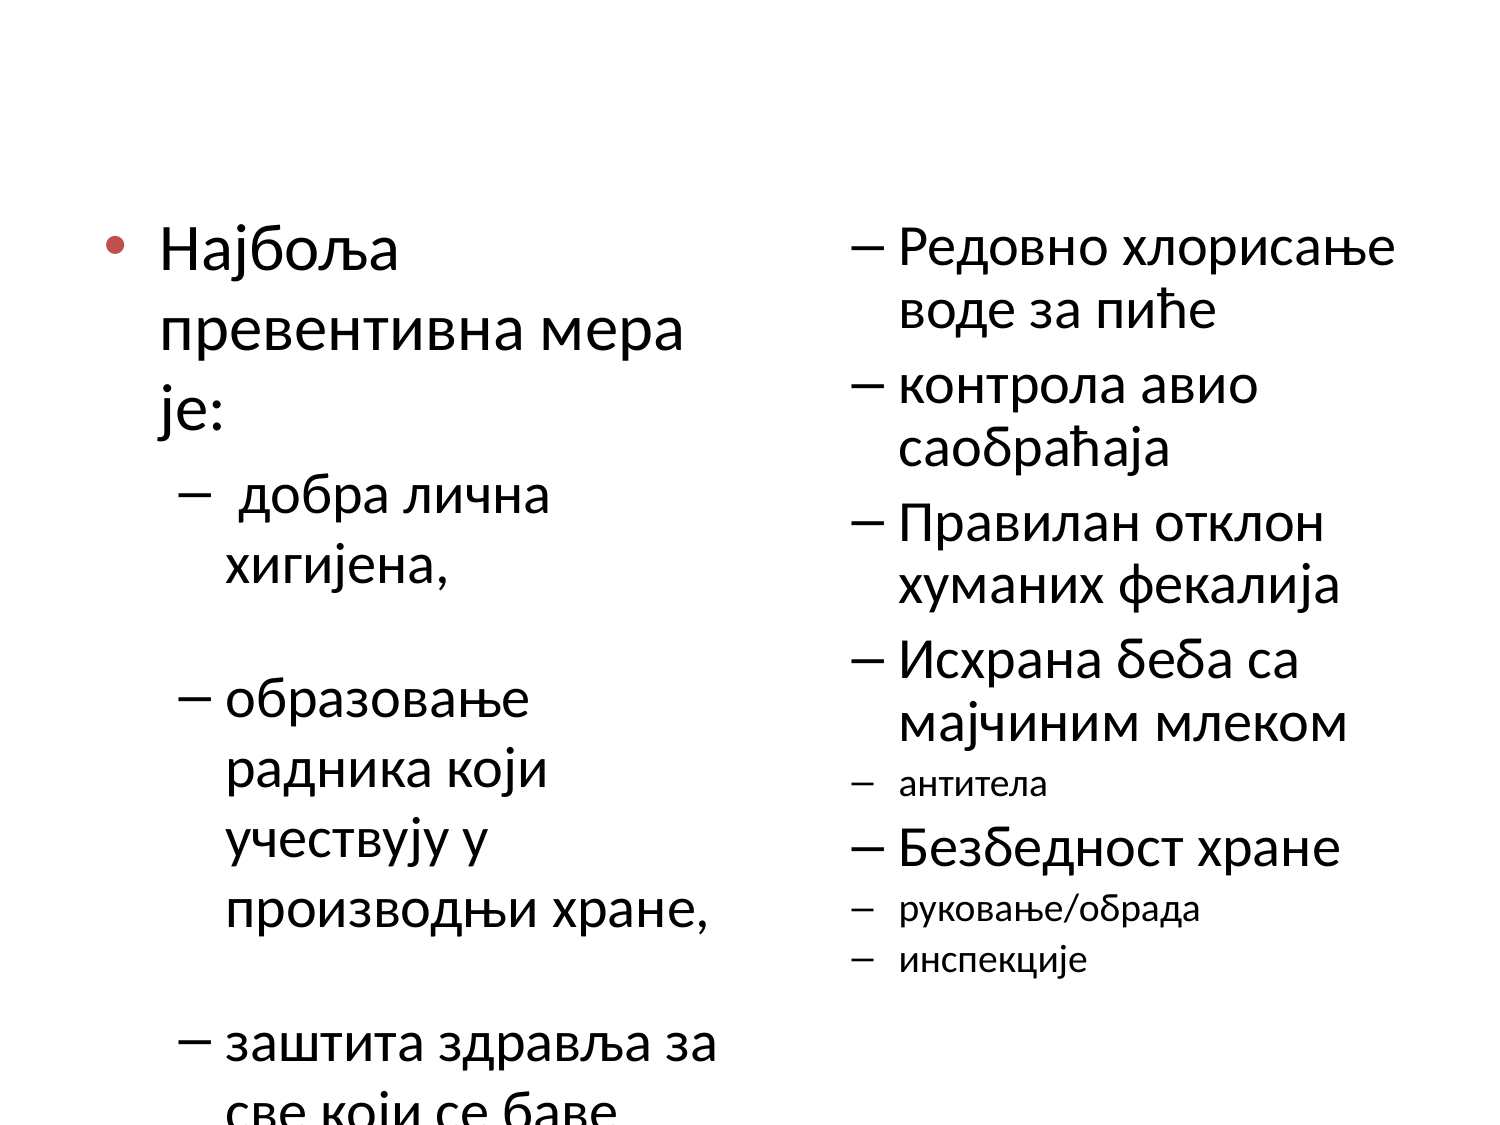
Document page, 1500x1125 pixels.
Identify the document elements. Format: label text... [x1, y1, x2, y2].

list Редовно хлорисање воде за пиће контрола авио саобраћаја Правилан отклон хуманих фекалија Исхрана беба са мајчиним млеком антитела Безбедност хране руковање/обрада инспекције [761, 208, 1425, 951]
list Најбоља превентивна мера је: добра лична хигијена, образовање радника који учествују у производњи хране, заштита здравља за све који се баве производњом хране. [88, 196, 751, 939]
